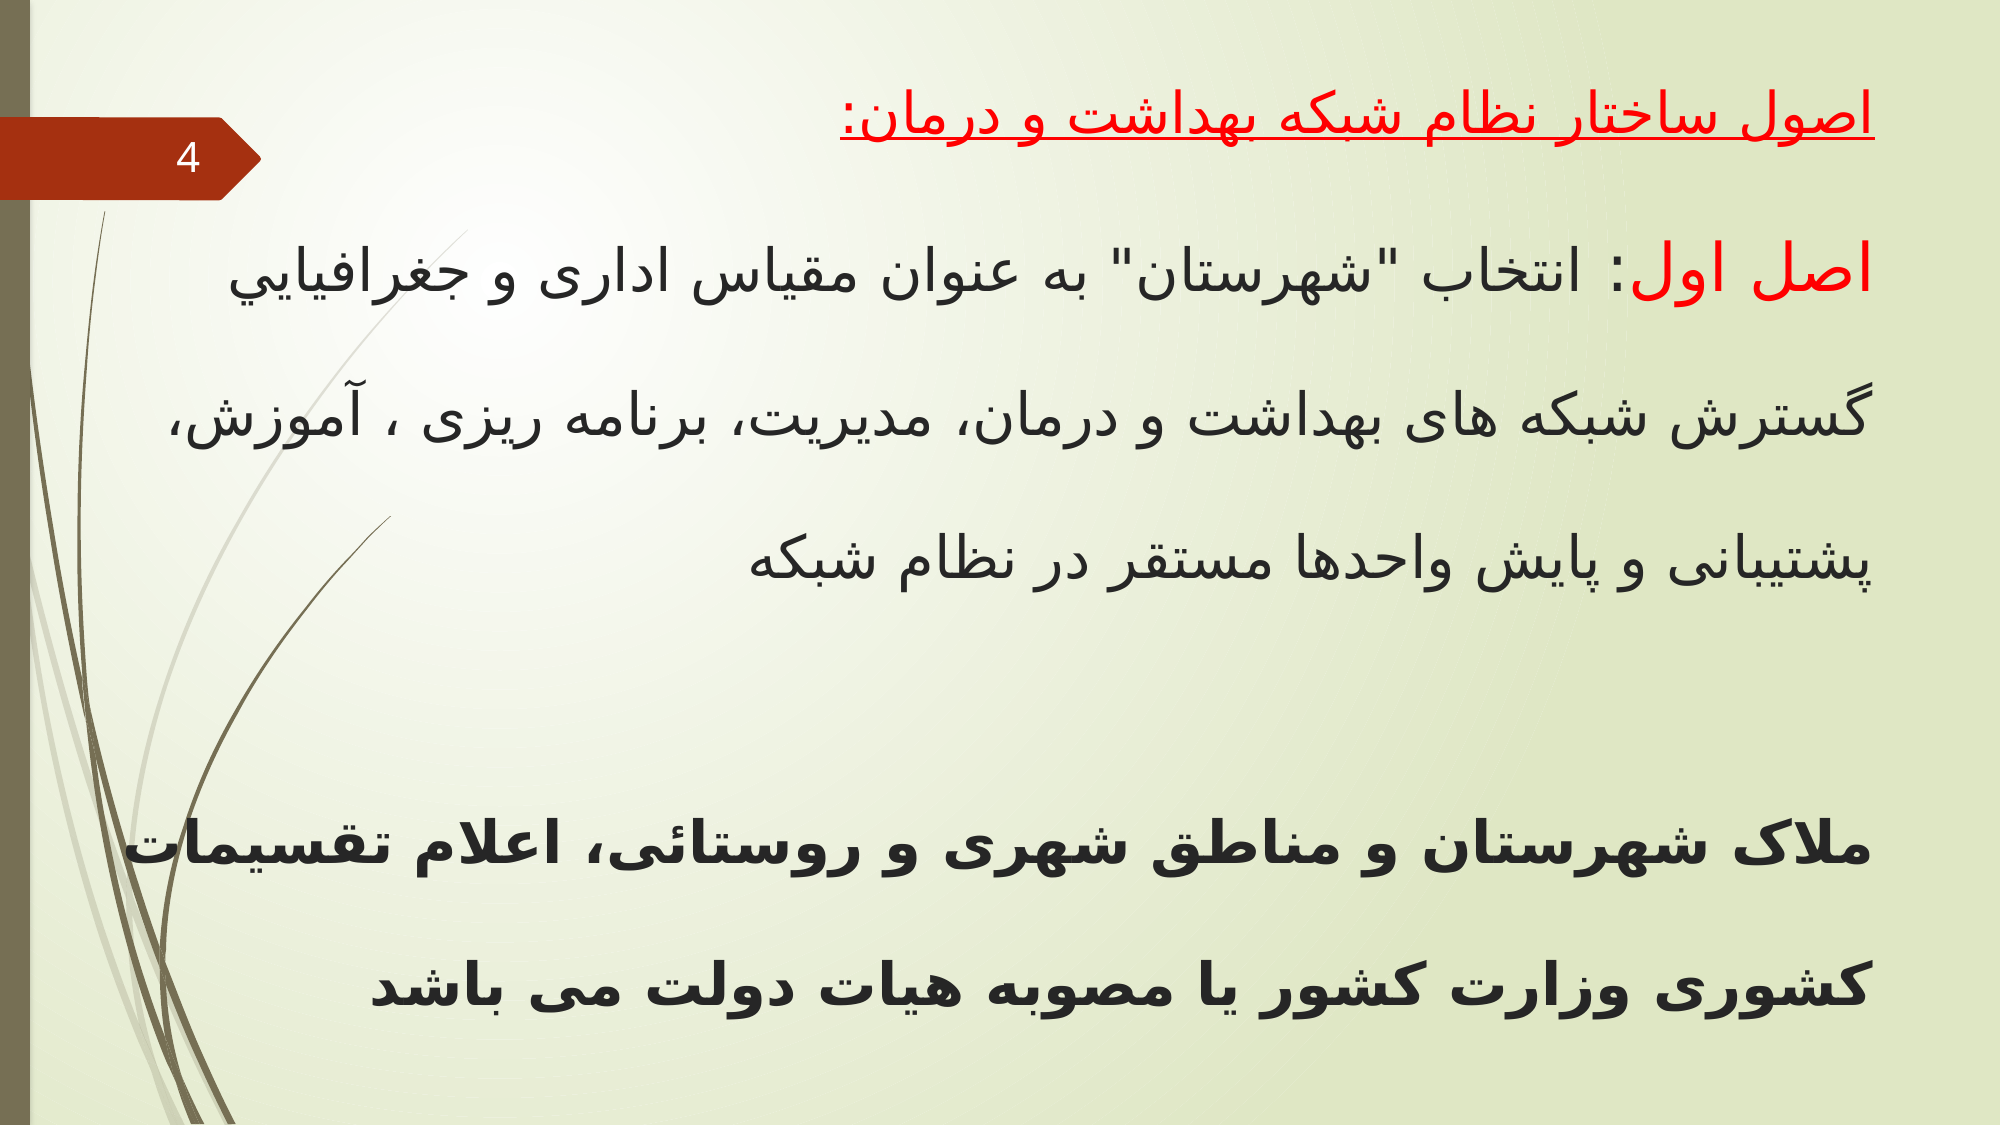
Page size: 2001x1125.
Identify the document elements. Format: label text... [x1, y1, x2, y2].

title اصول ساختار نظام شبکه بهداشت و درمان: اصل اول: انتخاب "شهرستان" به عنوان مقياس اداری و جغرافيايي گسترش شبکه های بهداشت و درمان، مديريت، برنامه ريزی ، آموزش، پشتیبانی و پايش واحدها مستقر در نظام شبكه ملاک شهرستان و مناطق شهری و روستائی، اعلام تقسیمات کشوری وزارت کشور یا مصوبه هیات دولت می باشد [67, 0, 1890, 1113]
slide_number 4 [87, 129, 216, 190]
